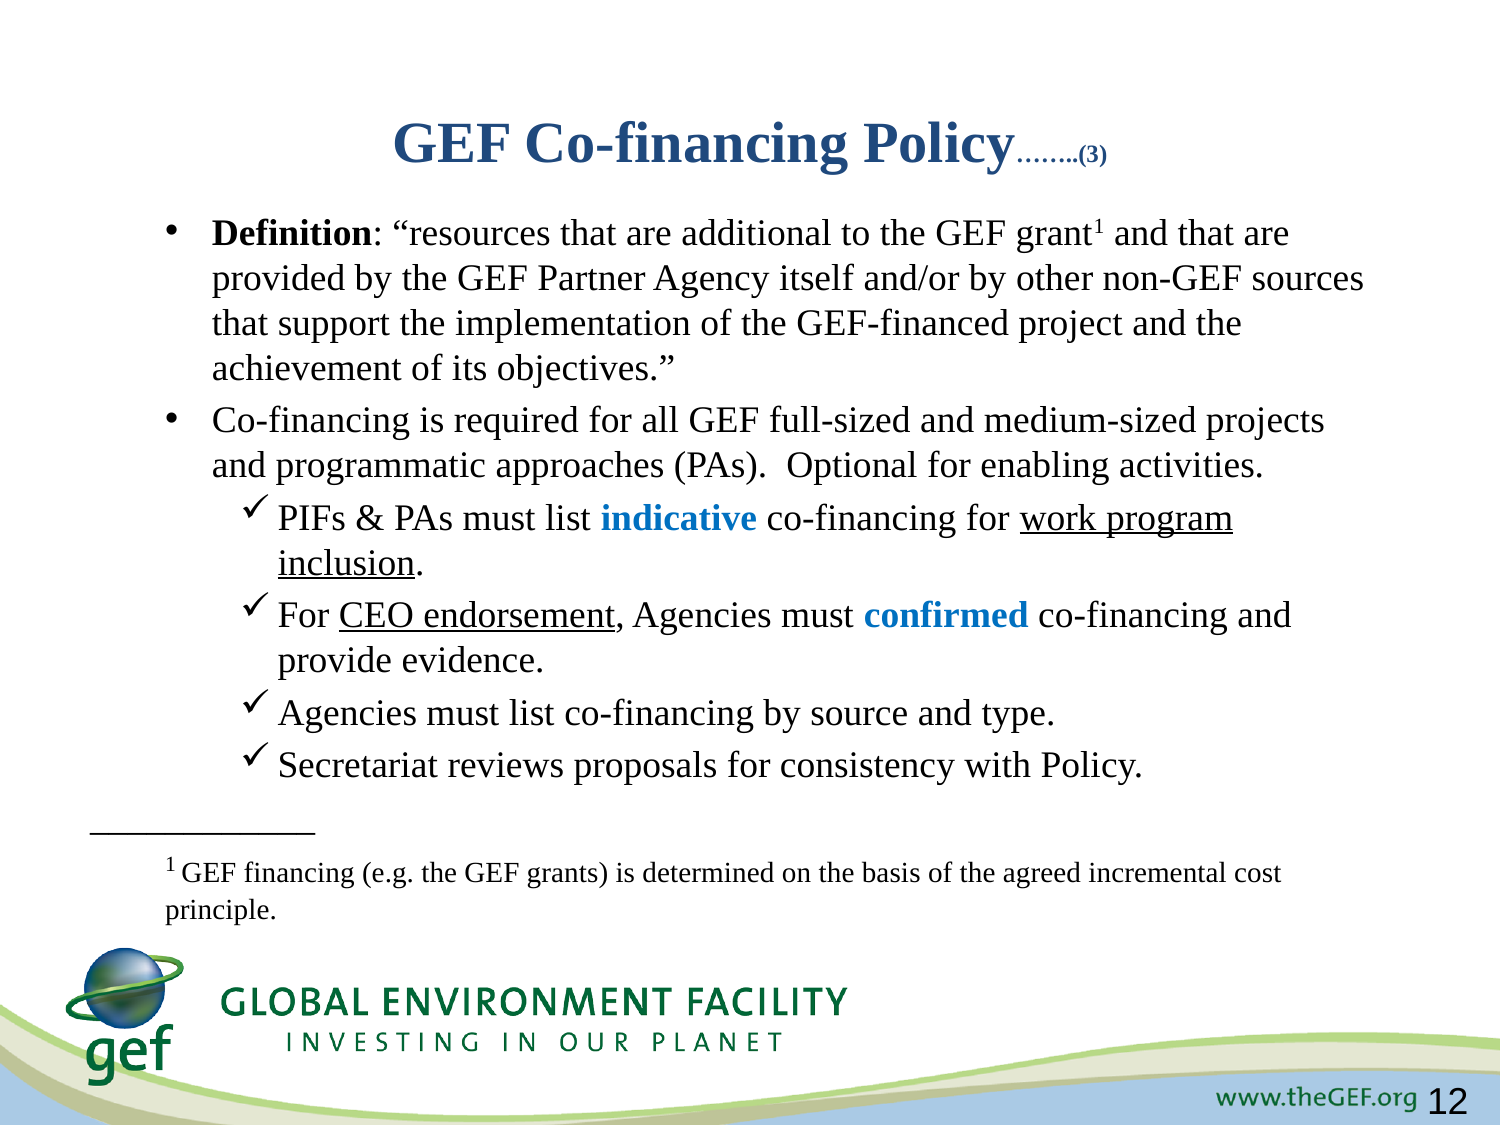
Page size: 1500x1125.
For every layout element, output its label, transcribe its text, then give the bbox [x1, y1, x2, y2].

picture [0, 920, 1500, 1125]
list Definition: “resources that are additional to the GEF grant1 and that are provided by the GEF Partner Agency itself and/or by other non-GEF sources that support the implementation of the GEF-financed project and the achievement of its objectives.” Co-financing is required for all GEF full-sized and medium-sized projects and programmatic approaches (PAs). Optional for enabling activities. PIFs & PAs must list indicative co-financing for work program inclusion. For CEO endorsement, Agencies must confirmed co-financing and provide evidence. Agencies must list co-financing by source and type. Secretariat reviews proposals for consistency with Policy. ____________ 1 GEF financing (e.g. the GEF grants) is determined on the basis of the agreed incremental cost principle. [74, 199, 1388, 951]
title GEF Co-financing Policy……..(3) [74, 44, 1426, 233]
